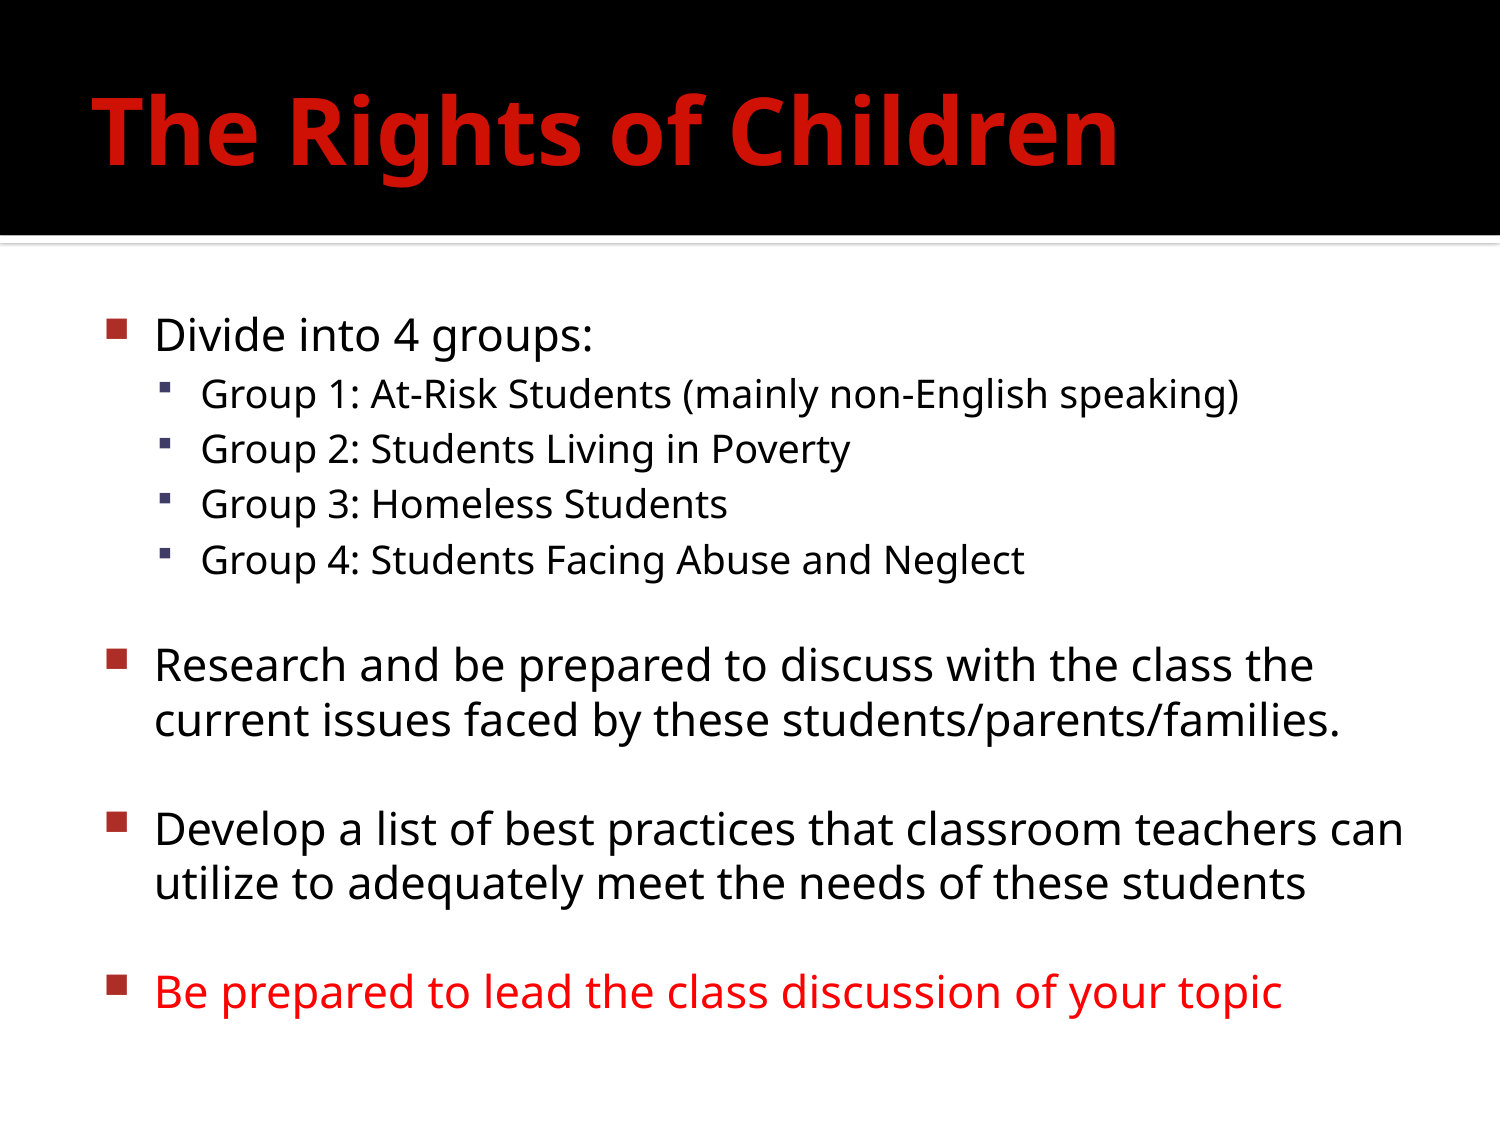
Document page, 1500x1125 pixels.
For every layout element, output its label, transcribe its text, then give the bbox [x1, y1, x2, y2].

list Divide into 4 groups: Group 1: At-Risk Students (mainly non-English speaking) Group 2: Students Living in Poverty Group 3: Homeless Students Group 4: Students Facing Abuse and Neglect Research and be prepared to discuss with the class the current issues faced by these students/parents/families. Develop a list of best practices that classroom teachers can utilize to adequately meet the needs of these students Be prepared to lead the class discussion of your topic [75, 291, 1425, 1050]
title The Rights of Children [75, 25, 1425, 231]
